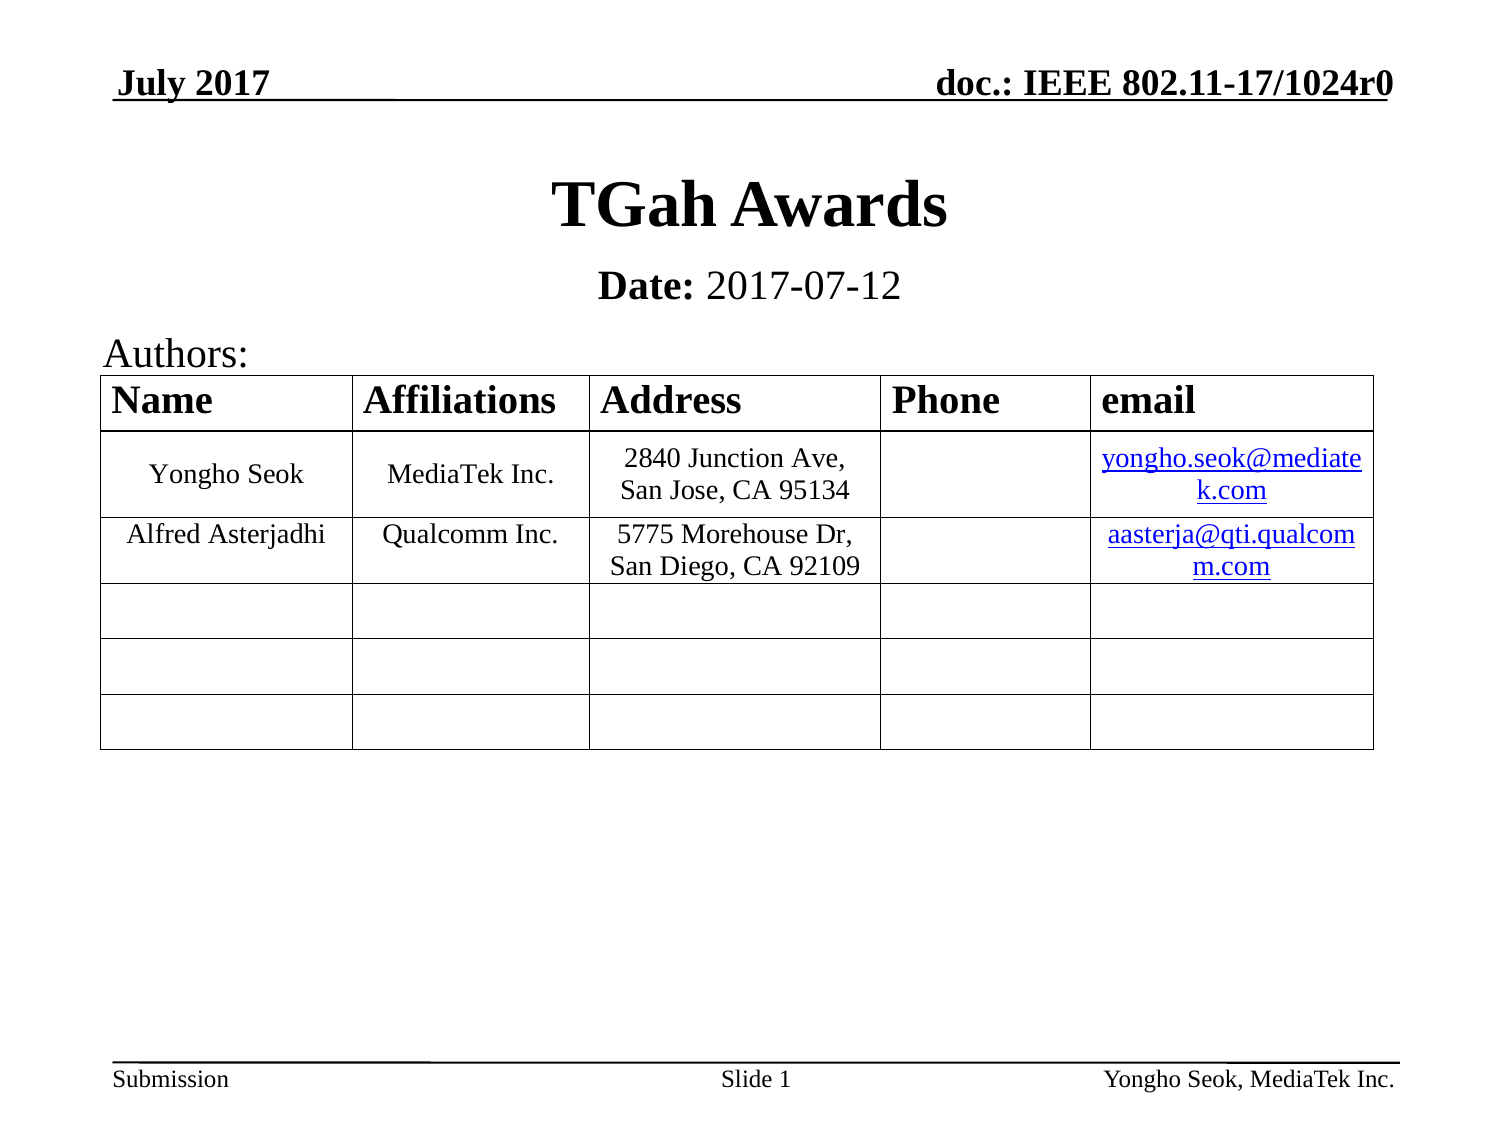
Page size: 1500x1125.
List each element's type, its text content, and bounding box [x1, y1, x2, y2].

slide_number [116, 58, 507, 104]
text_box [85, 374, 1403, 813]
title TGah Awards [112, 112, 1388, 249]
footer Yongho Seok, MediaTek Inc. [902, 1061, 1402, 1093]
text_box Authors: [87, 318, 325, 373]
list Date: 2017-07-12 [112, 249, 1388, 316]
slide_number Slide 1 [712, 1061, 800, 1123]
